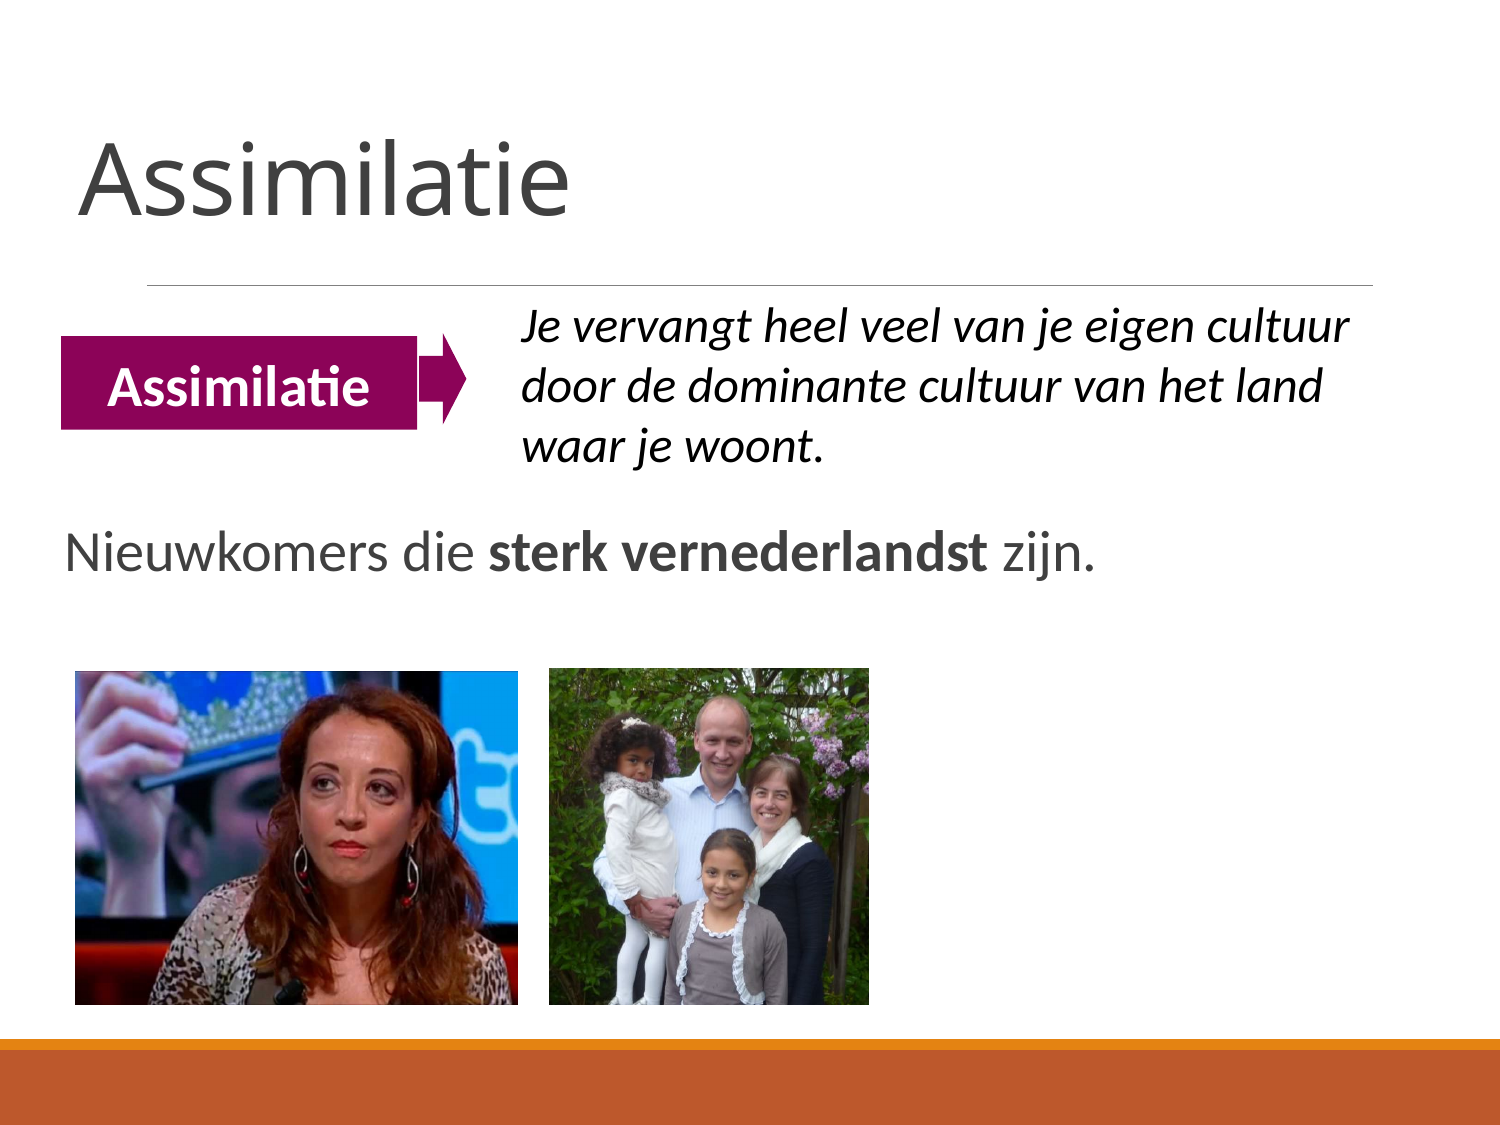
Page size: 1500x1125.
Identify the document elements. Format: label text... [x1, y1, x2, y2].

picture [74, 670, 519, 1006]
text_box [419, 333, 467, 425]
text_box Assimilatie [61, 336, 418, 430]
text_box Je vervangt heel veel van je eigen cultuur door de dominante cultuur van het land waar je woont. [506, 284, 1441, 480]
list Nieuwkomers die sterk vernederlandst zijn. [64, 514, 1415, 1063]
title Assimilatie [63, 5, 1302, 244]
picture [512, 701, 519, 708]
picture [548, 668, 869, 1006]
